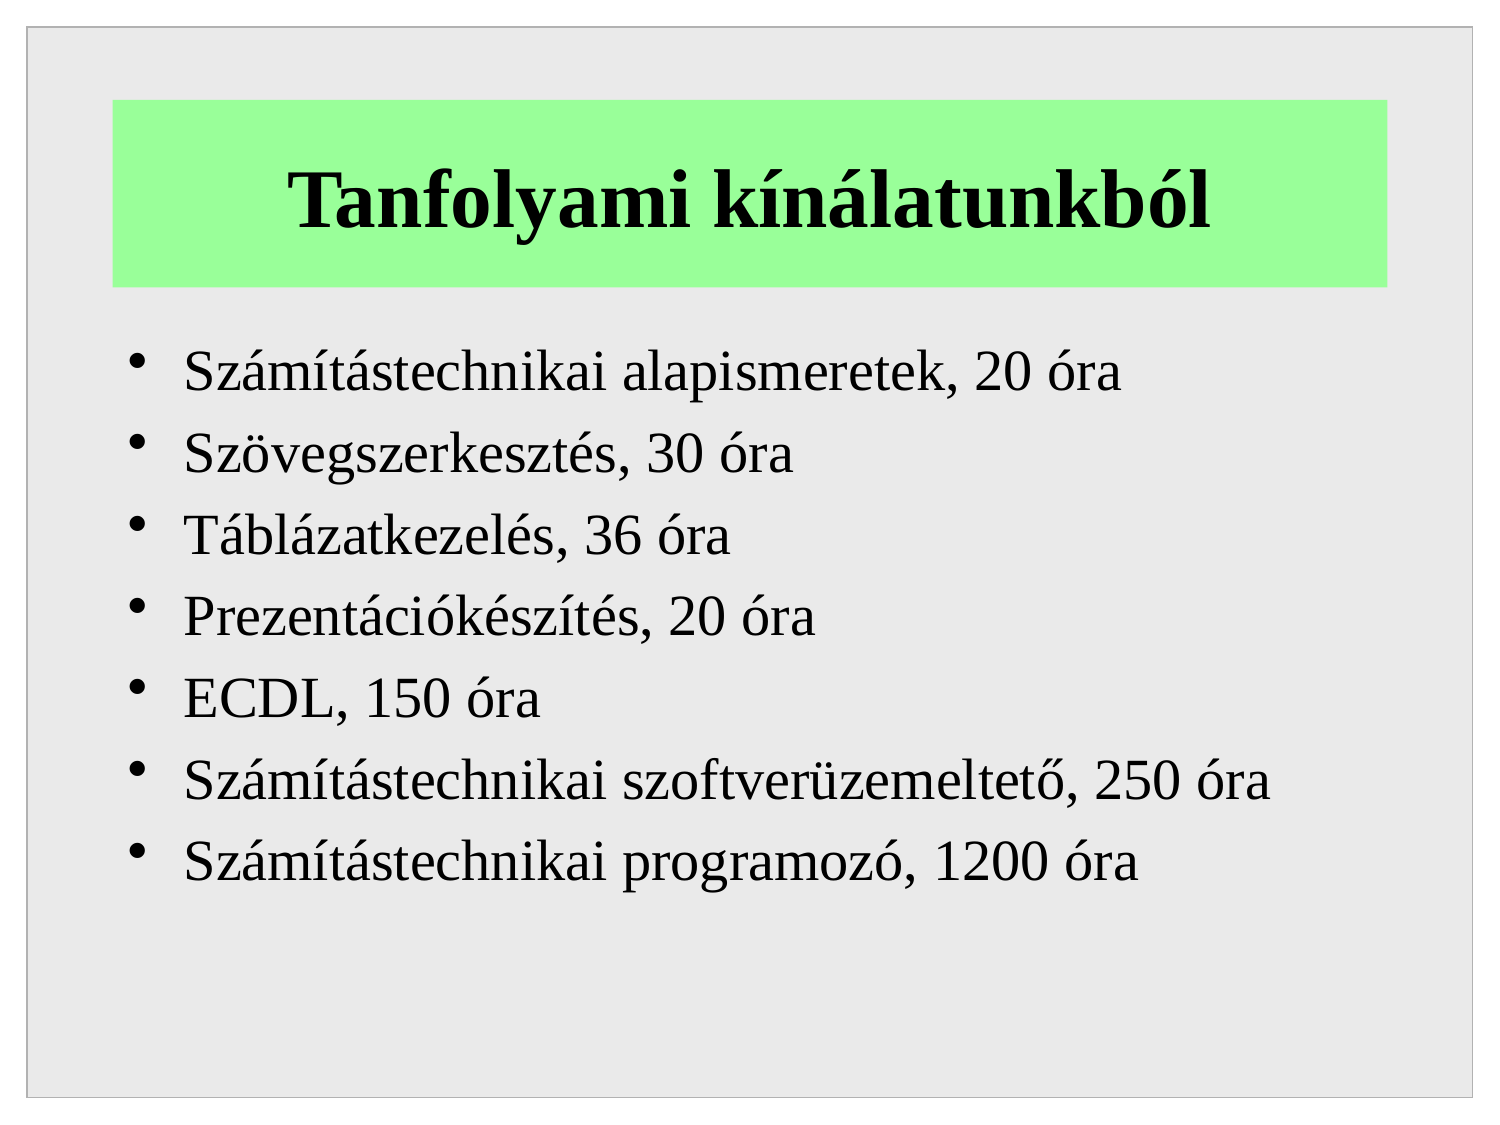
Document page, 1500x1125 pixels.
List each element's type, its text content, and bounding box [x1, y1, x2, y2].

title Tanfolyami kínálatunkból [112, 99, 1388, 288]
list Számítástechnikai alapismeretek, 20 óra Szövegszerkesztés, 30 óra Táblázatkezelés, 36 óra Prezentációkészítés, 20 óra ECDL, 150 óra Számítástechnikai szoftverüzemeltető, 250 óra Számítástechnikai programozó, 1200 óra [112, 324, 1388, 1001]
